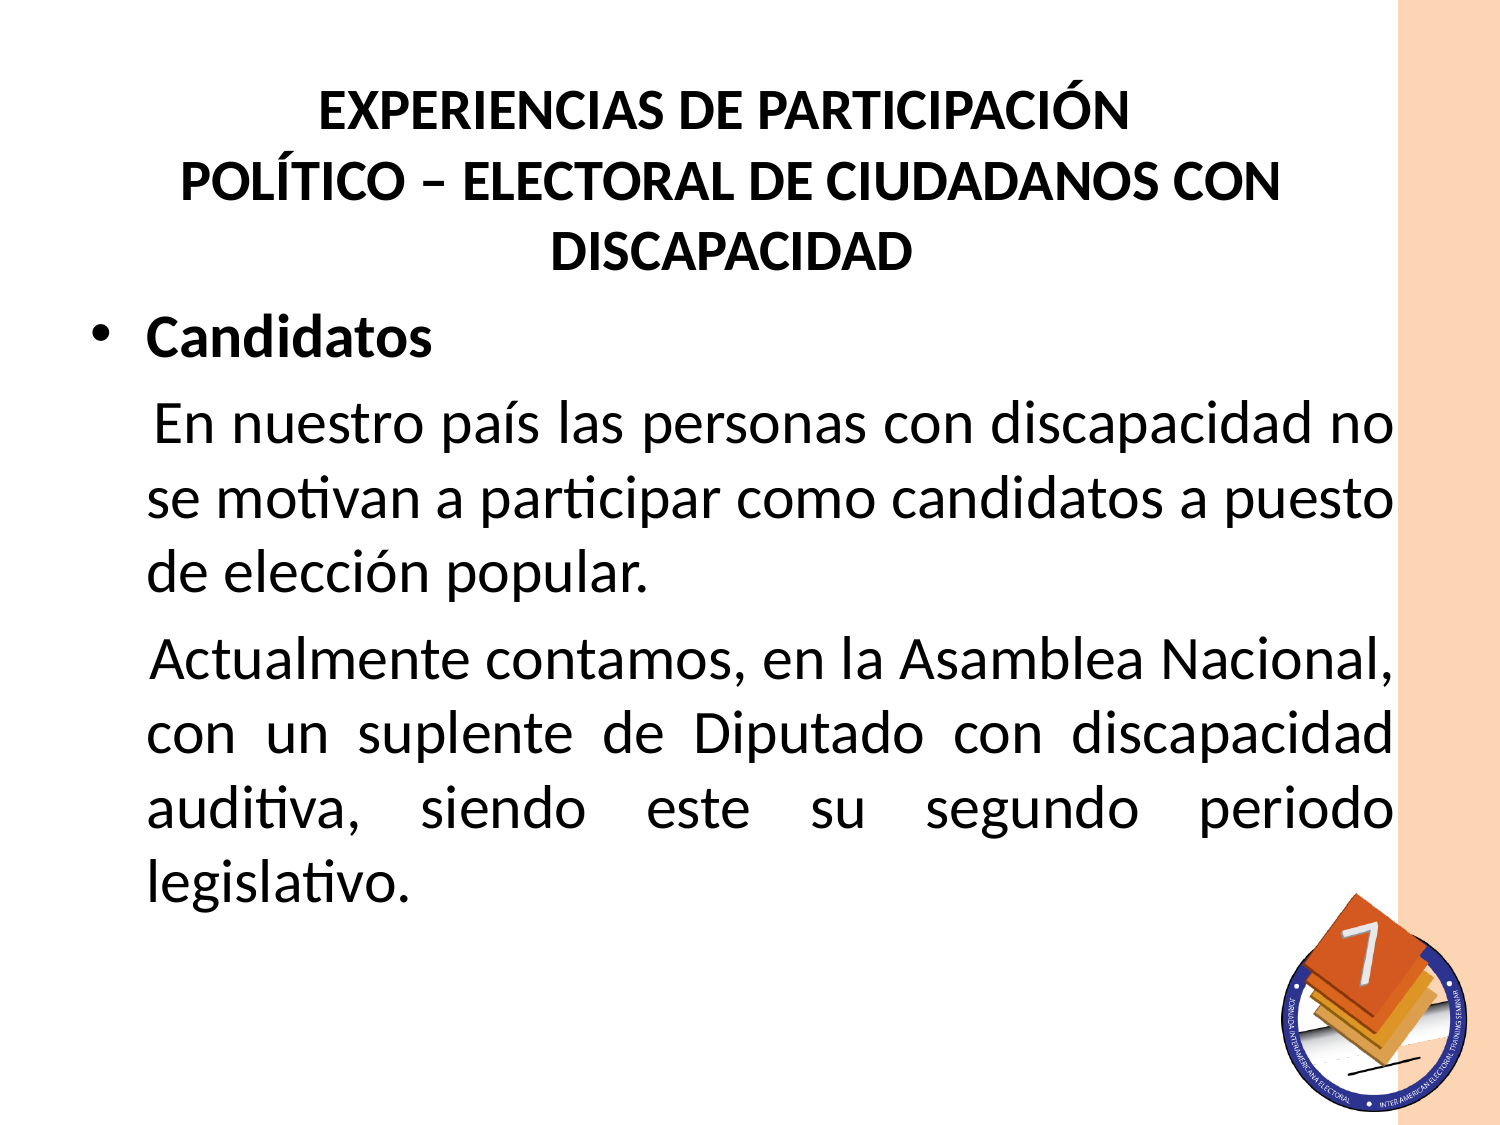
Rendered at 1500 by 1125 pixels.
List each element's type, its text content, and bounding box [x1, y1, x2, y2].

text_box Candidatos En nuestro país las personas con discapacidad no se motivan a participar como candidatos a puesto de elección popular. Actualmente contamos, en la Asamblea Nacional, con un suplente de Diputado con discapacidad auditiva, siendo este su segundo periodo legislativo. [75, 287, 1398, 929]
text_box EXPERIENCIAS DE PARTICIPACIÓN POLÍTICO – ELECTORAL DE CIUDADANOS CON DISCAPACIDAD [53, 62, 1398, 291]
text_box [1398, 0, 1500, 1125]
picture [1281, 893, 1471, 1112]
